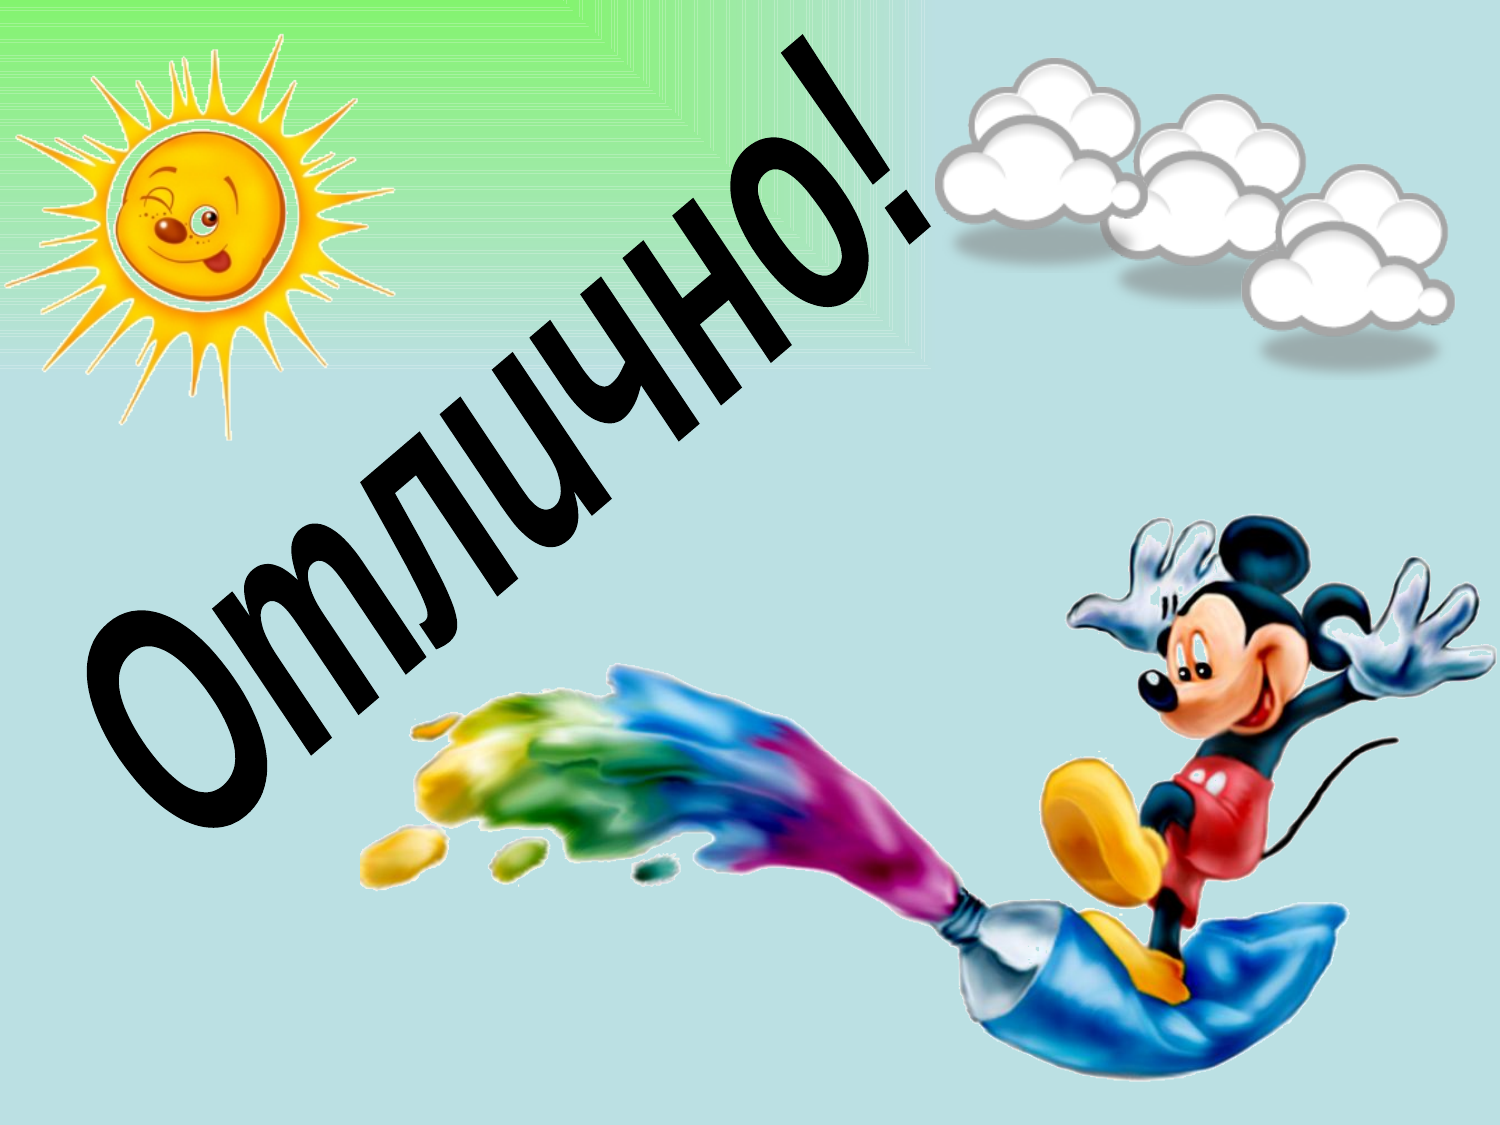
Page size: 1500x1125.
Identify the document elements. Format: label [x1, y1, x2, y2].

picture [926, 42, 1465, 380]
picture [359, 465, 1500, 1125]
picture [3, 30, 411, 445]
